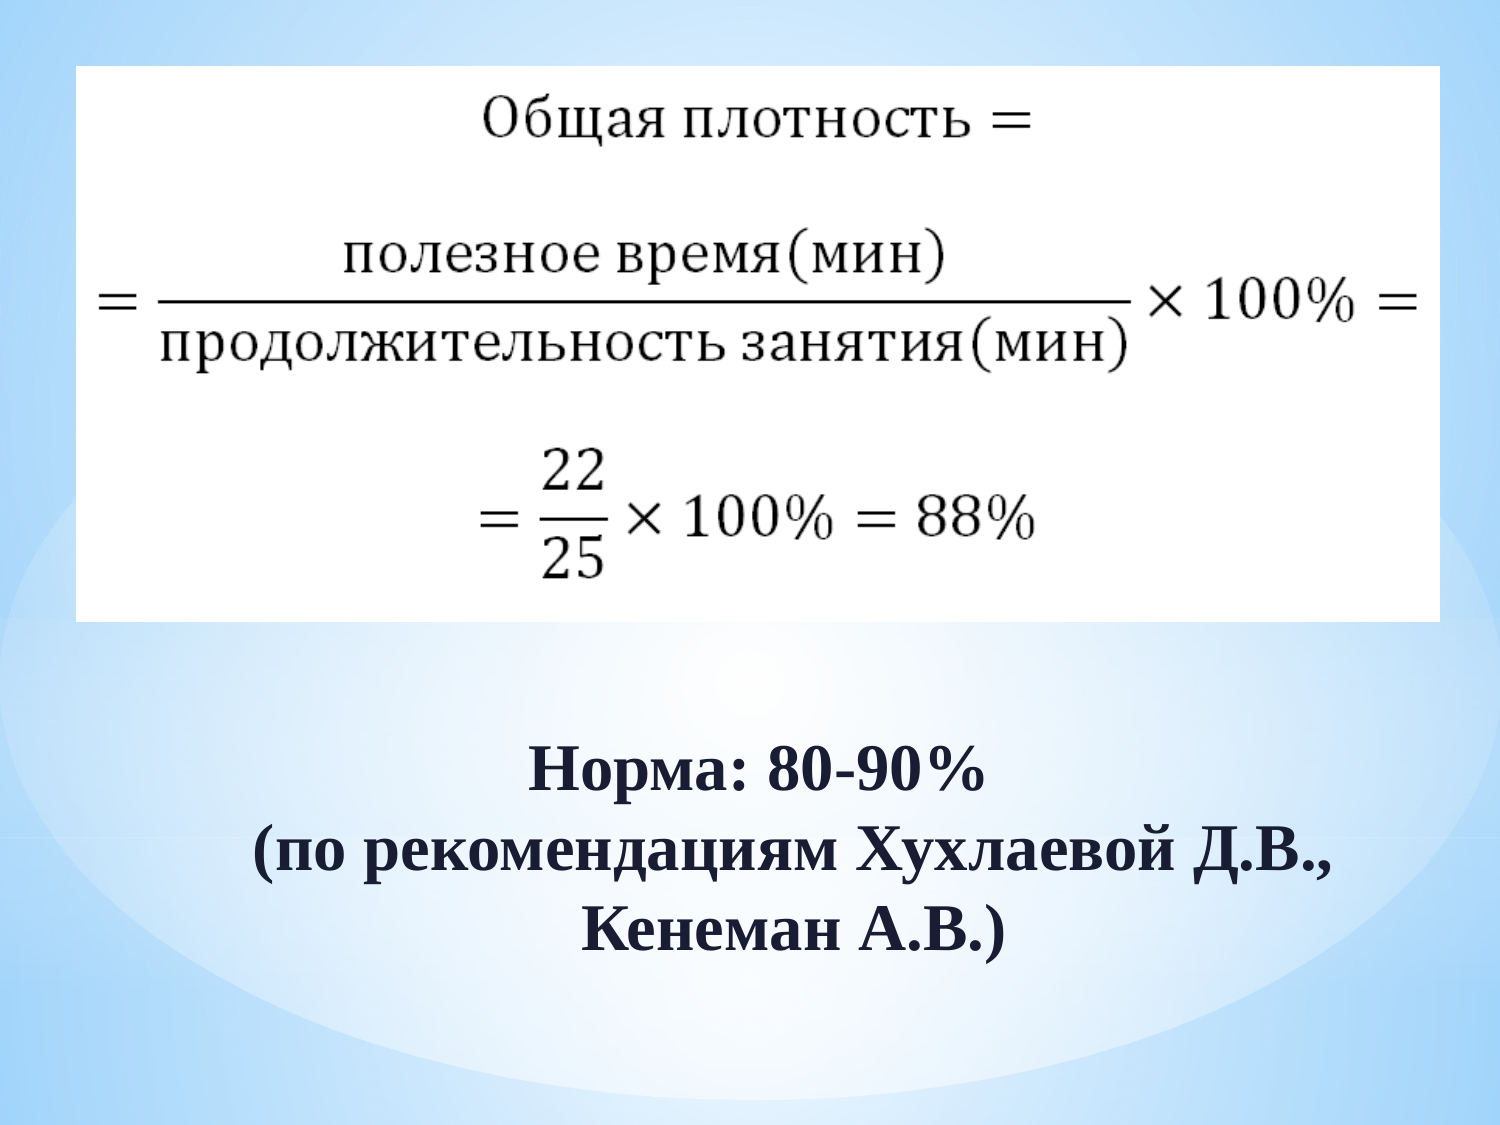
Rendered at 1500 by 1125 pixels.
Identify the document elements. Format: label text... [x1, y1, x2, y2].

title Норма: 80-90% (по рекомендациям Хухлаевой Д.В., Кенеман А.В.) [76, 716, 1459, 1012]
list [76, 66, 1440, 622]
